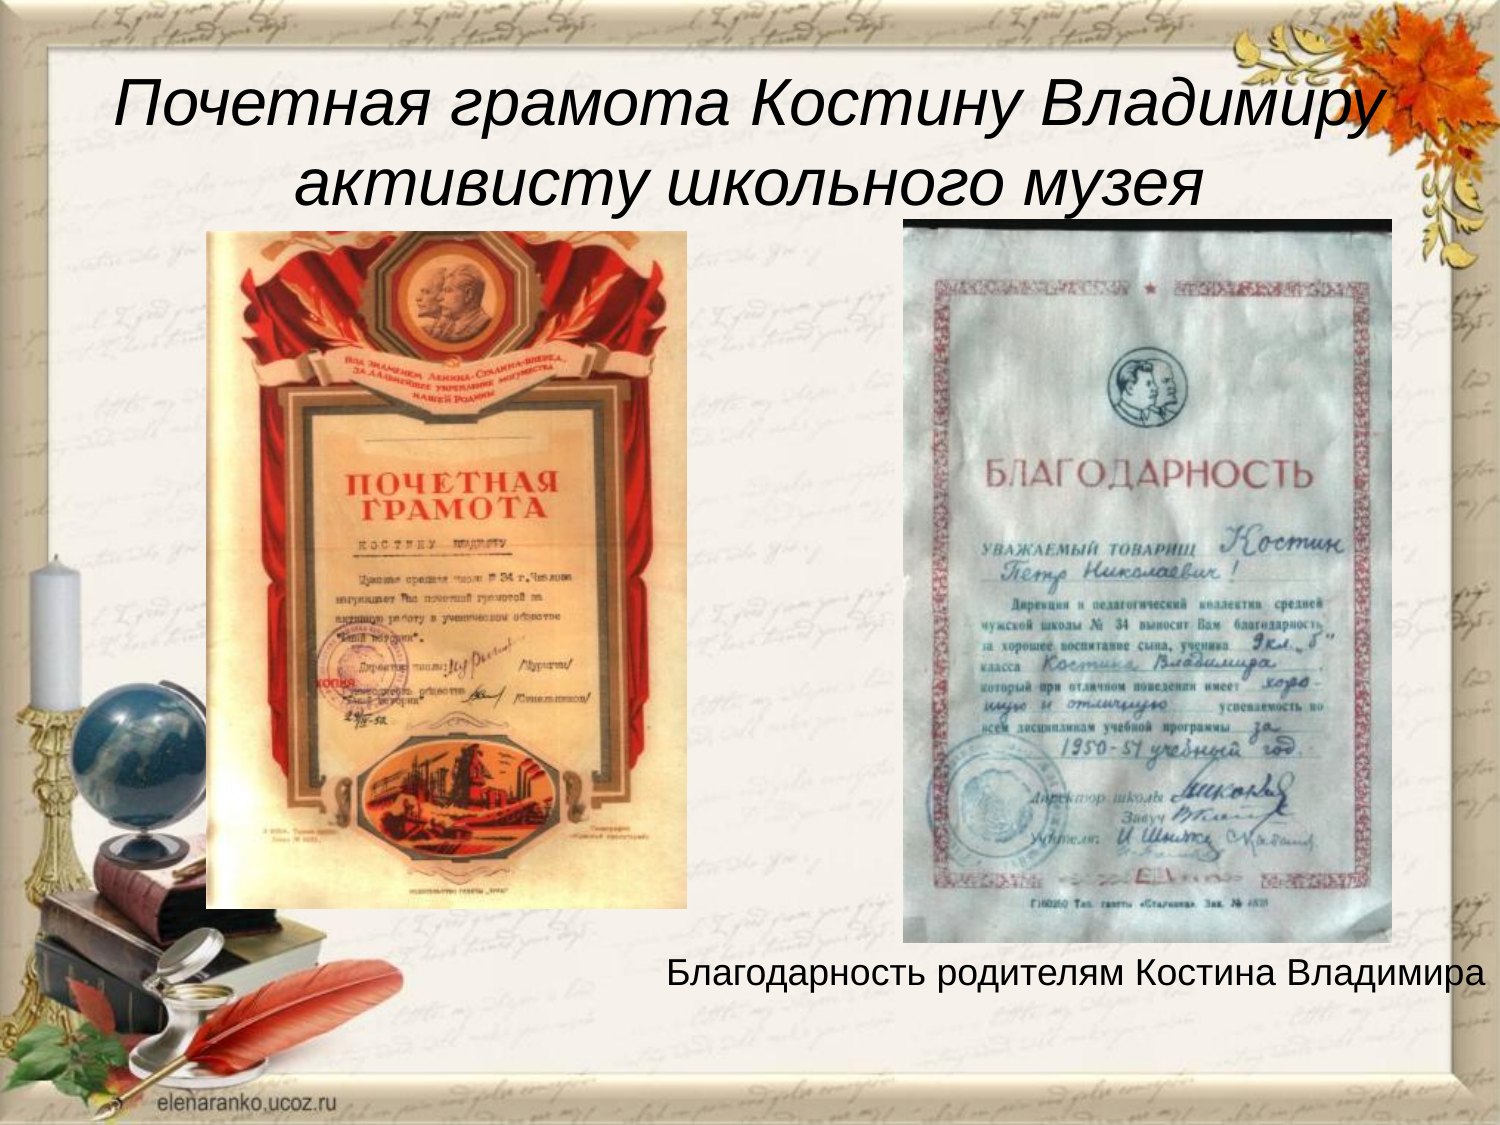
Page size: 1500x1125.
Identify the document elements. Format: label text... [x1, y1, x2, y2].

text_box Благодарность родителям Костина Владимира [651, 940, 1500, 1001]
picture [0, 0, 1500, 1125]
title Почетная грамота Костину Владимиру активисту школьного музея [74, 44, 1426, 233]
